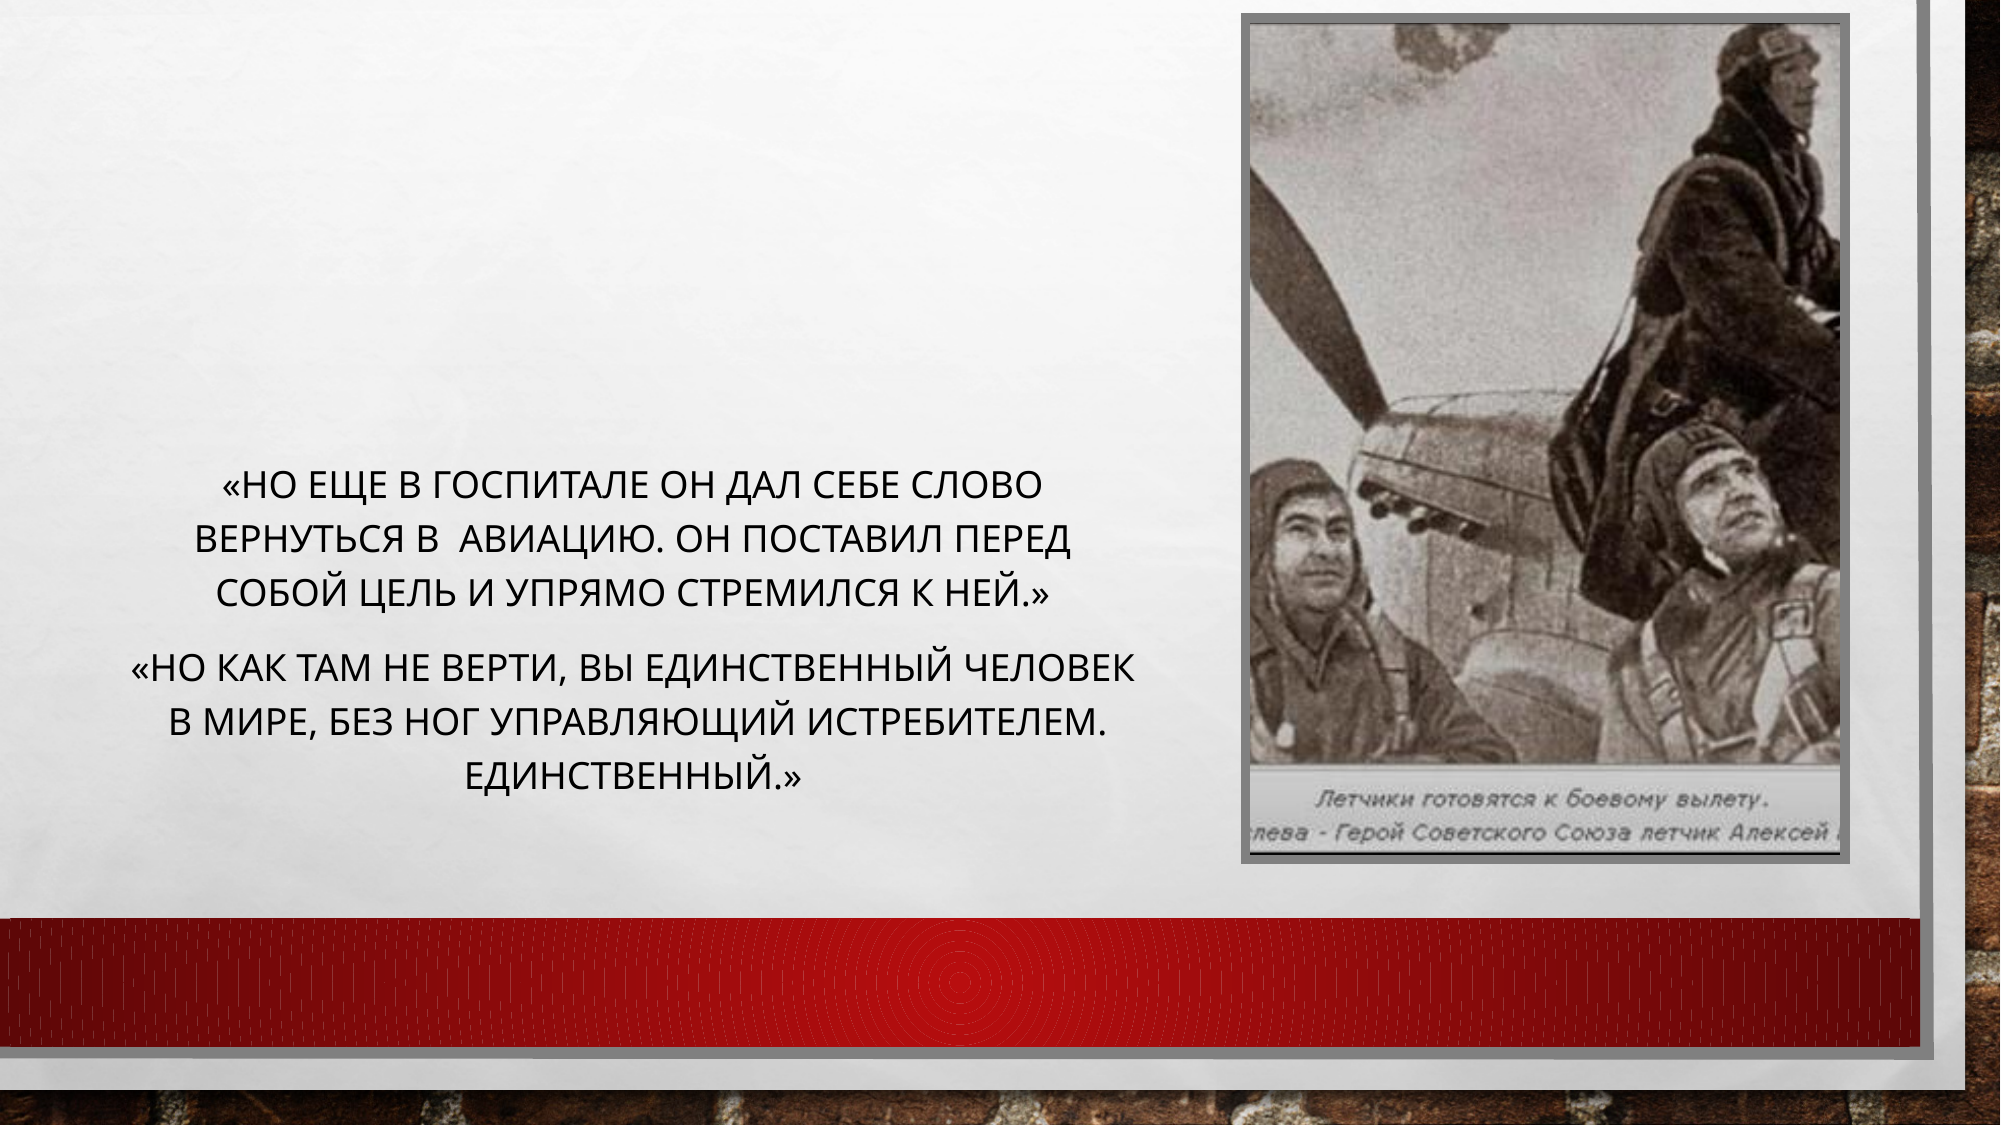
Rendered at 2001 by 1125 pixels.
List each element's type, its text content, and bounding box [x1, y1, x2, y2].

picture [1249, 22, 1841, 855]
picture [0, 0, 2000, 1125]
list «но еще в госпитале он дал себе слово вернуться в авиацию. Он поставил перед собой цель и упрямо стремился к ней.» «но как там не верти, вы единственный человек в мире, без ног управляющий истребителем. Единственный.» [112, 444, 1154, 832]
